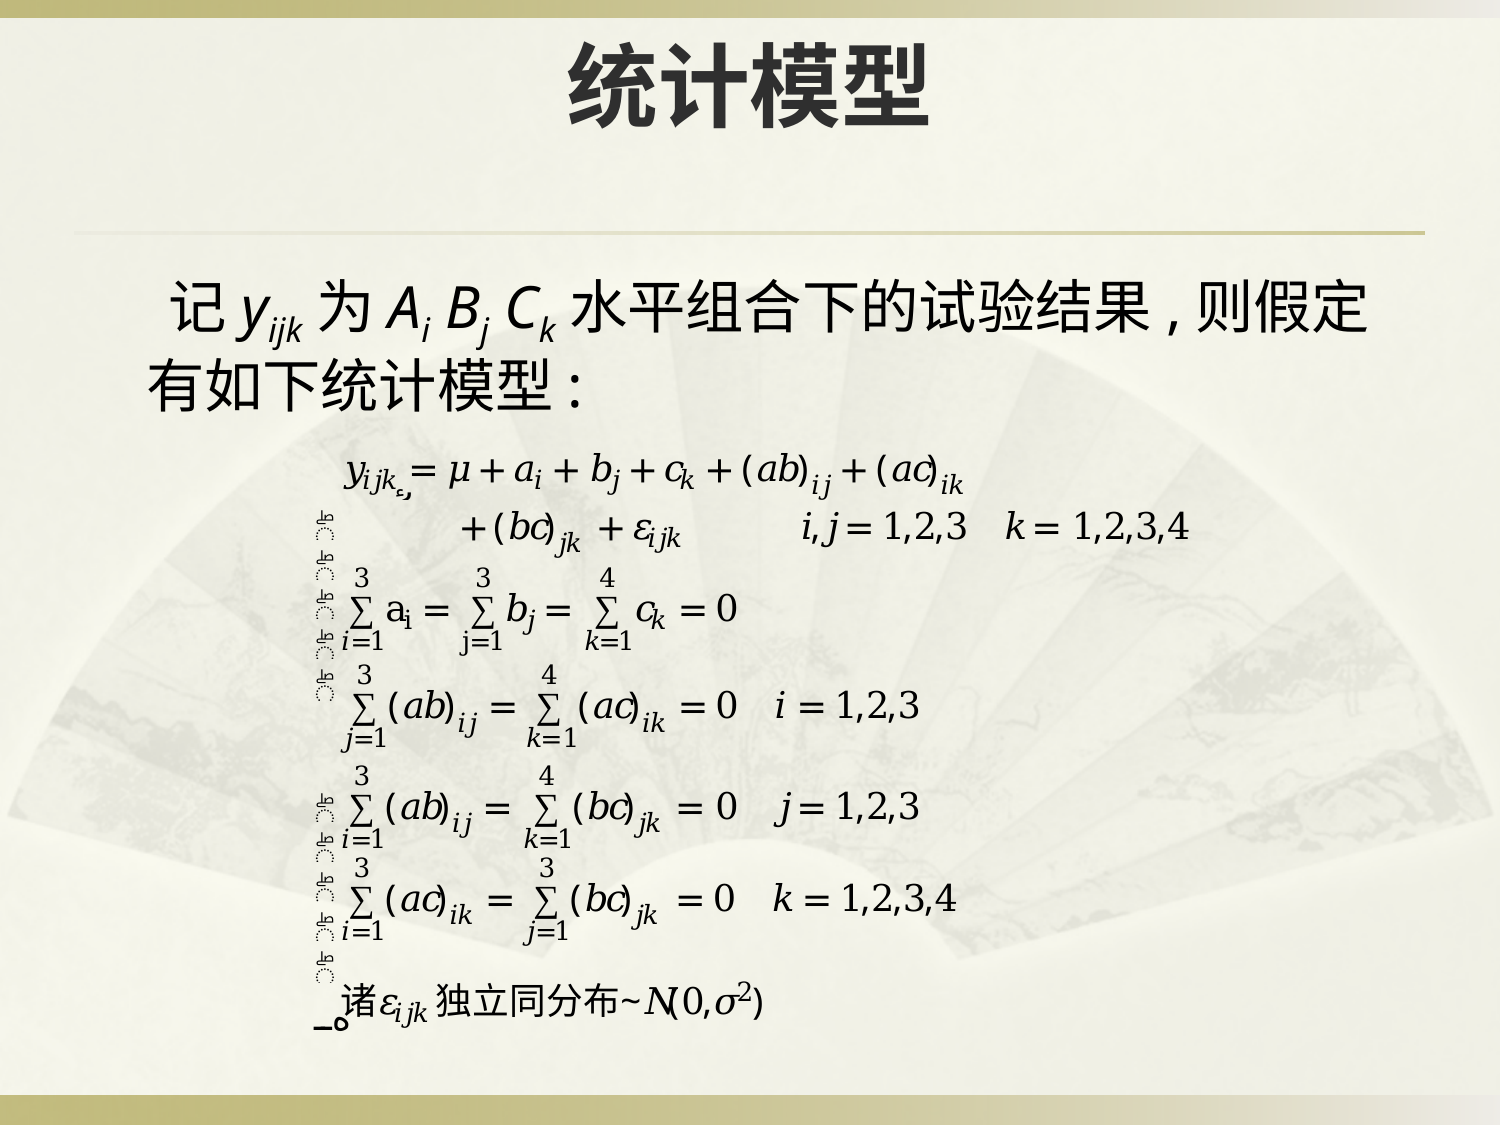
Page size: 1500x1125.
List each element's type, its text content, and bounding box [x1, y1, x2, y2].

title 统计模型 [75, 45, 1425, 233]
picture [99, 443, 1399, 1049]
list 记yijk为Ai Bj Ck水平组合下的试验结果,则假定有如下统计模型: [75, 262, 1425, 433]
